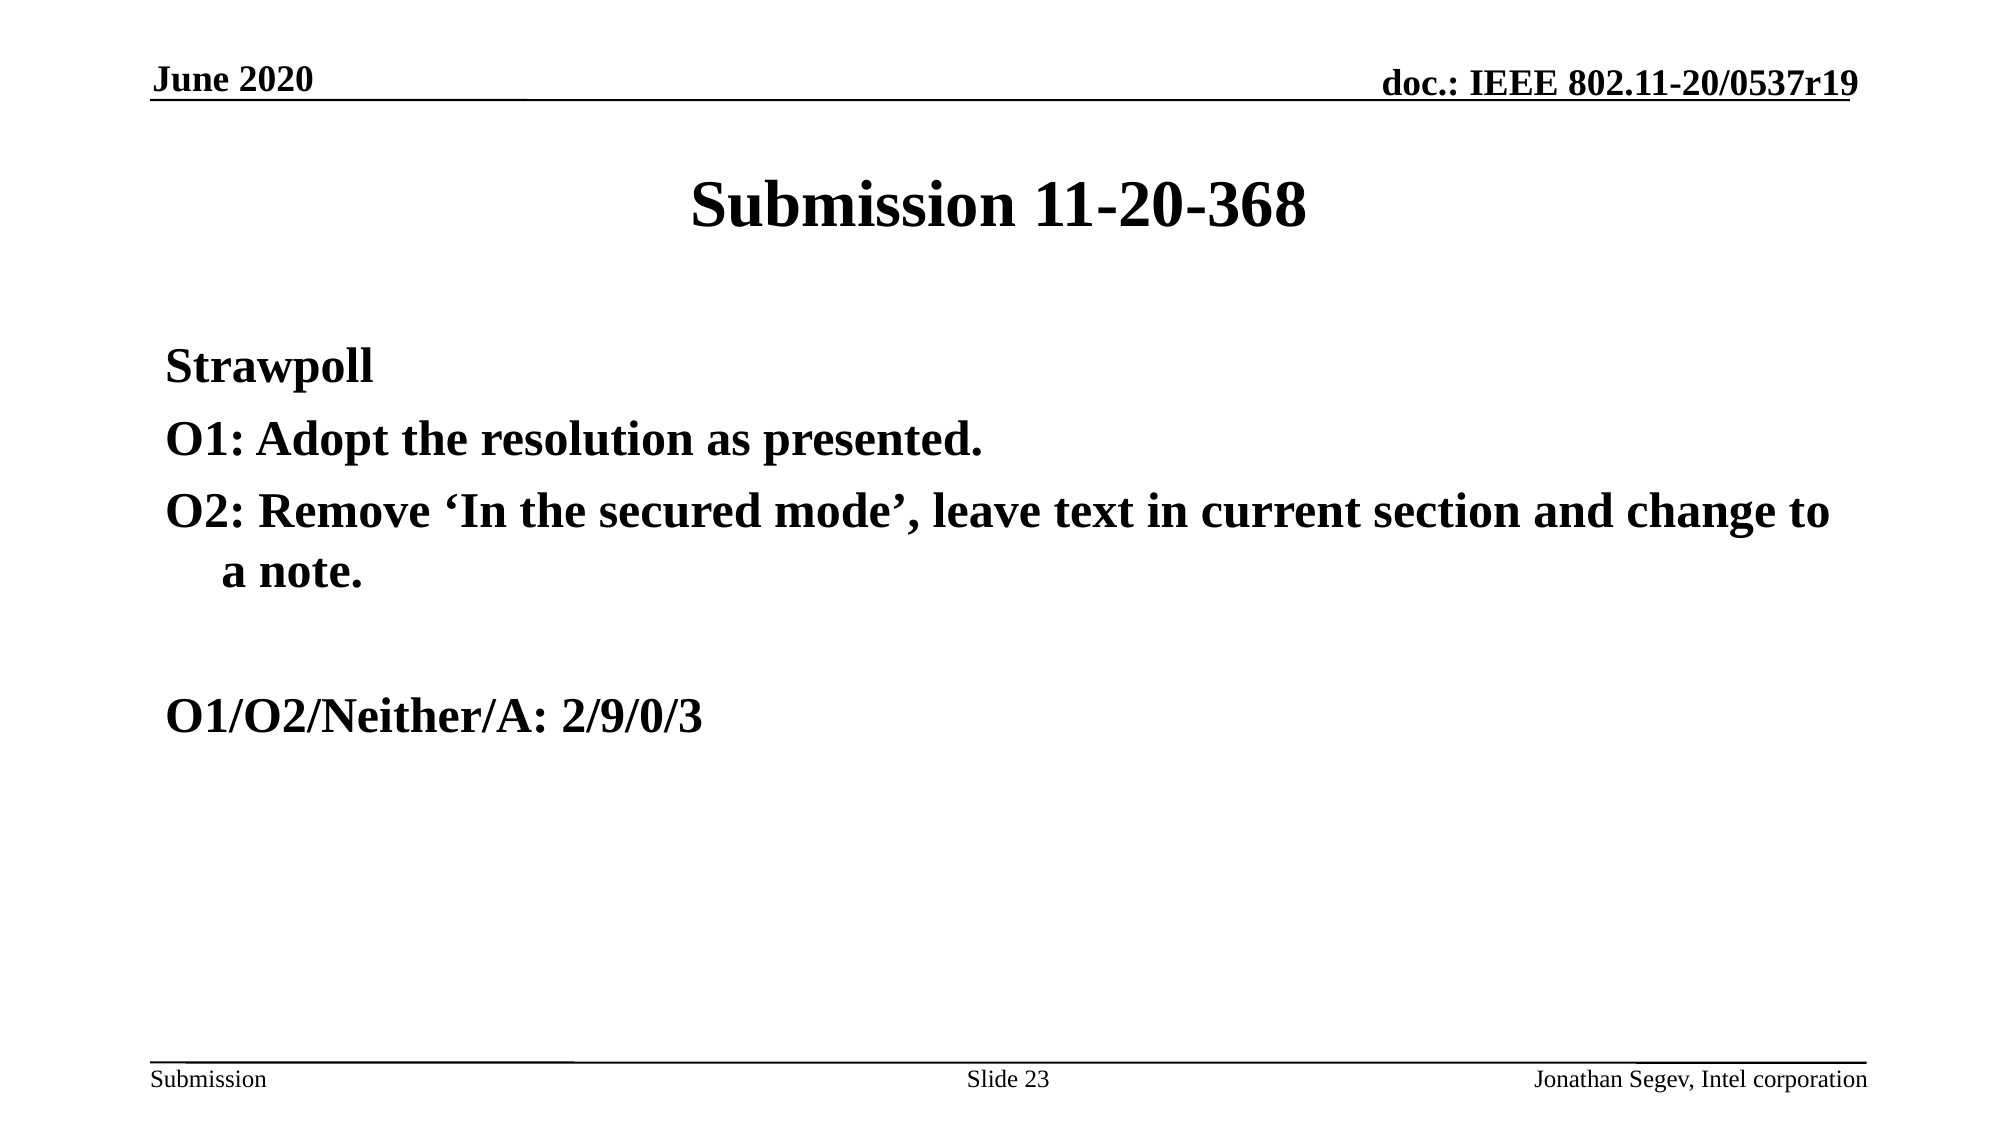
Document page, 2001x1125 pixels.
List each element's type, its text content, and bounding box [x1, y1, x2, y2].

title Submission 11-20-368 [149, 112, 1850, 288]
footer Jonathan Segev, Intel corporation [1171, 1061, 1869, 1093]
slide_number Slide 23 [950, 1061, 1067, 1123]
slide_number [152, 54, 563, 100]
list Strawpoll O1: Adopt the resolution as presented. O2: Remove ‘In the secured mode’, leave text in current section and change to a note. O1/O2/Neither/A: 2/9/0/3 [149, 324, 1850, 1000]
